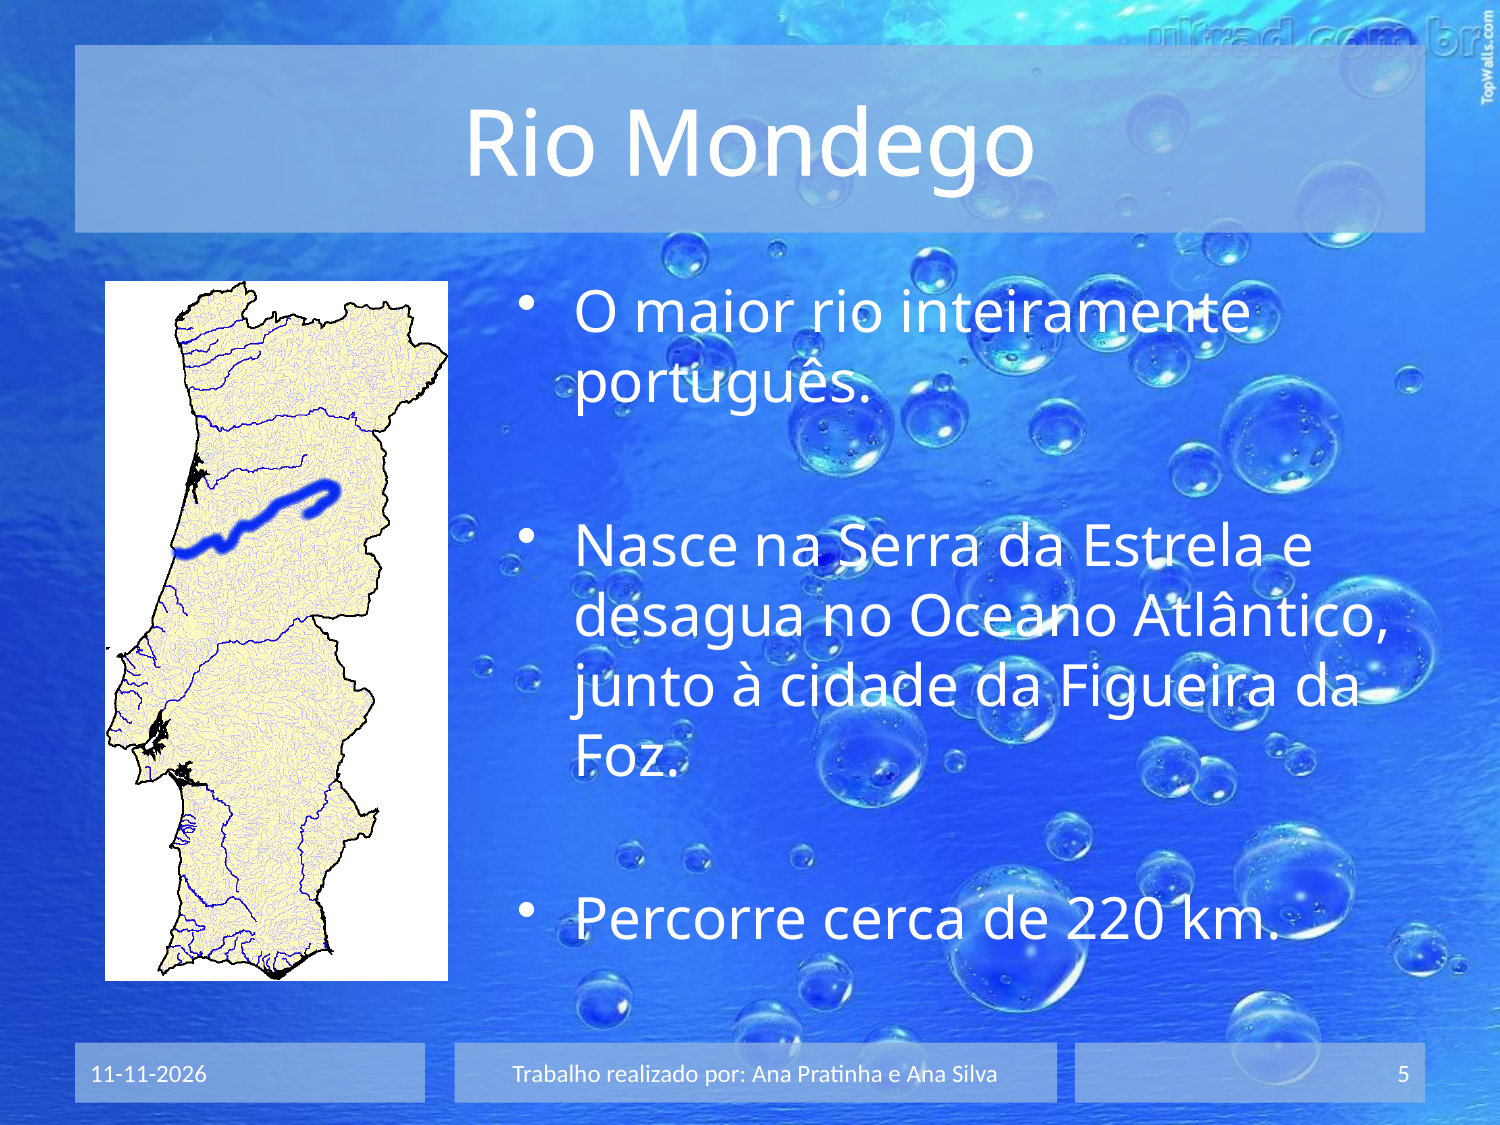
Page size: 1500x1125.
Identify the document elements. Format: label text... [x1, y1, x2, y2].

footer Trabalho realizado por: Ana Pratinha e Ana Silva [454, 1042, 1058, 1103]
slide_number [75, 1042, 425, 1103]
picture [0, 0, 1500, 1125]
title Rio Mondego [75, 45, 1425, 233]
text_box O maior rio inteiramente português. Nasce na Serra da Estrela e desagua no Oceano Atlântico, junto à cidade da Figueira da Foz. Percorre cerca de 220 km. [501, 267, 1425, 745]
slide_number 5 [1074, 1042, 1425, 1103]
